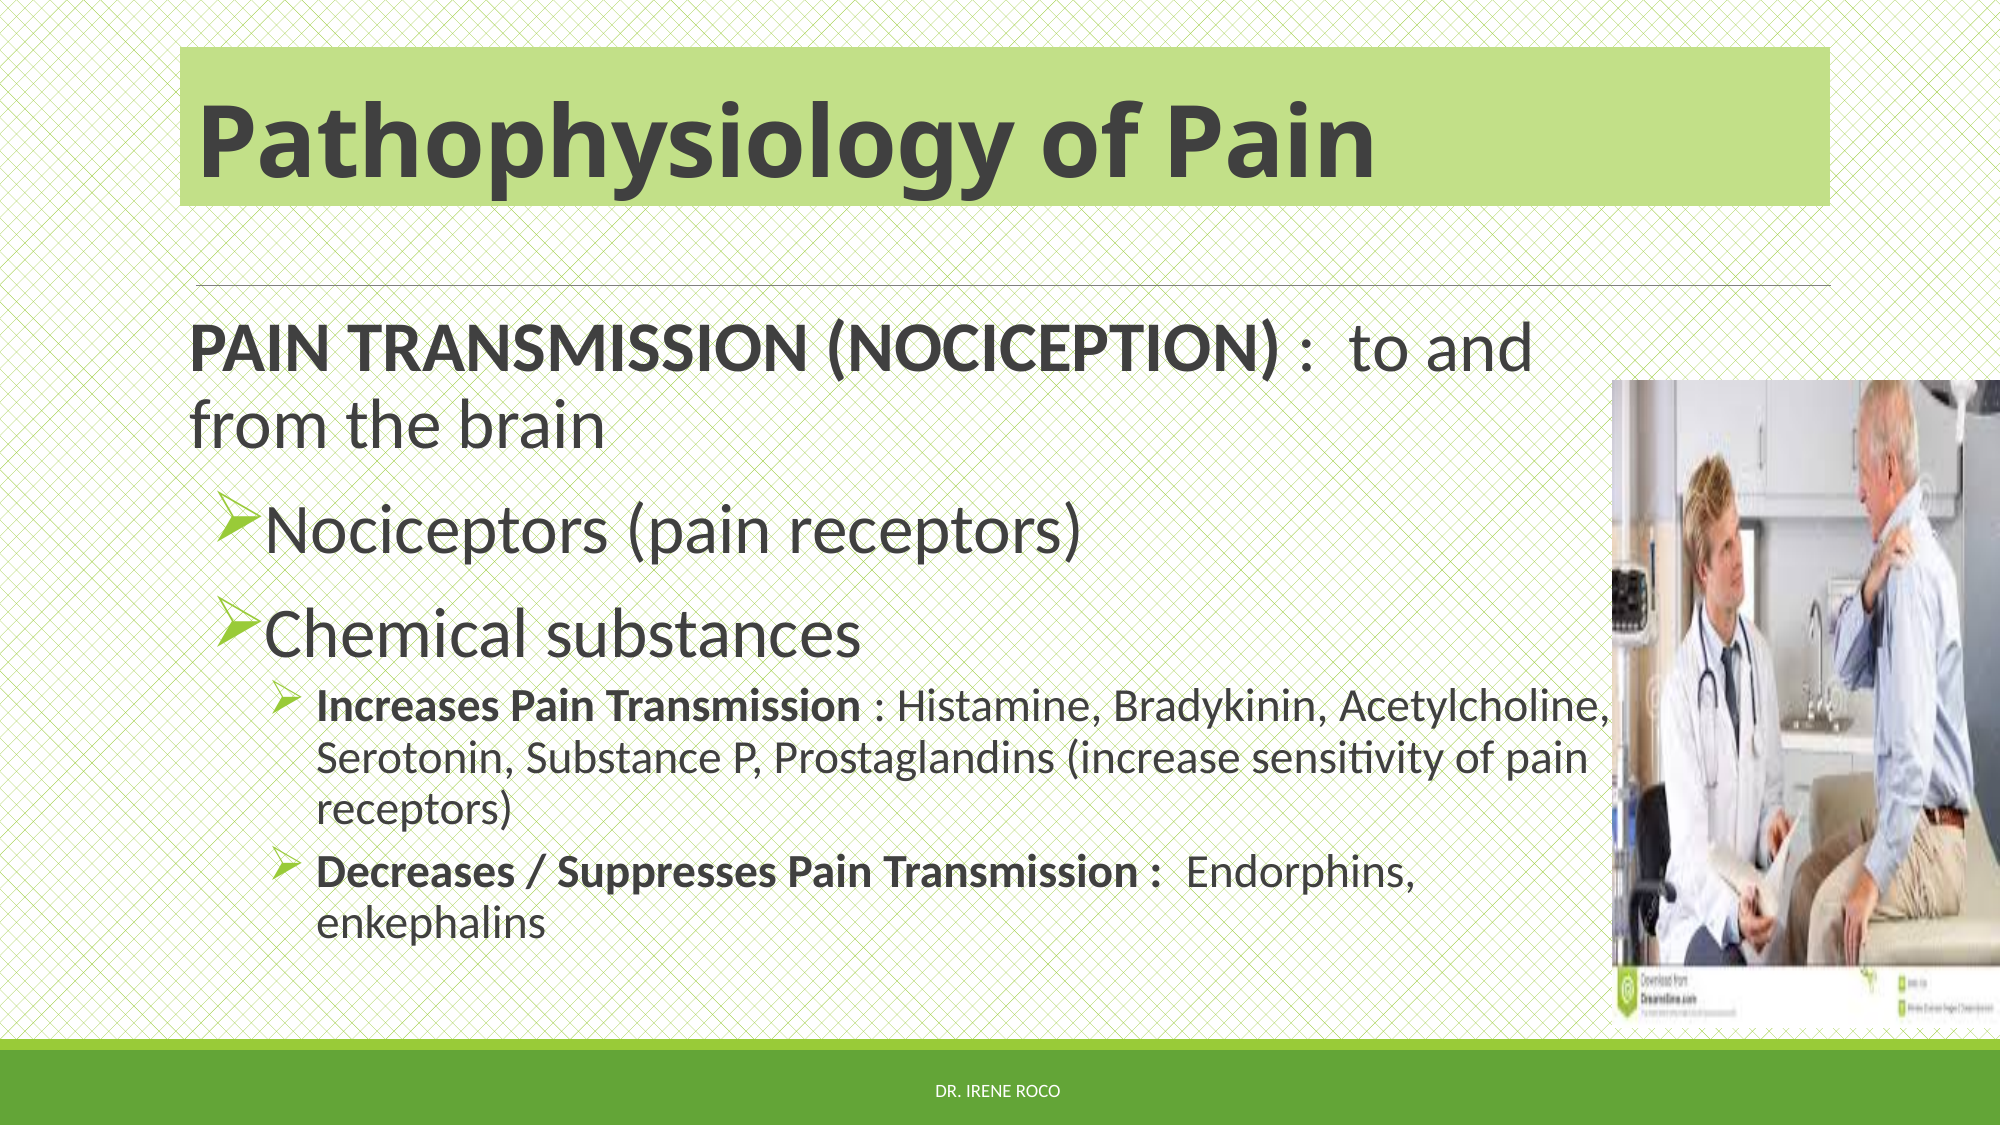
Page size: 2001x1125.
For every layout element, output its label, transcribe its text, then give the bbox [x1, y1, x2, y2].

list PAIN TRANSMISSION (NOCICEPTION) : to and from the brain Nociceptors (pain receptors) Chemical substances Increases Pain Transmission : Histamine, Bradykinin, Acetylcholine, Serotonin, Substance P, Prostaglandins (increase sensitivity of pain receptors) Decreases / Suppresses Pain Transmission : Endorphins, enkephalins [180, 302, 1613, 963]
picture [1611, 379, 2000, 1028]
title Pathophysiology of Pain [180, 47, 1830, 206]
footer Dr. Irene Roco [604, 1059, 1396, 1120]
